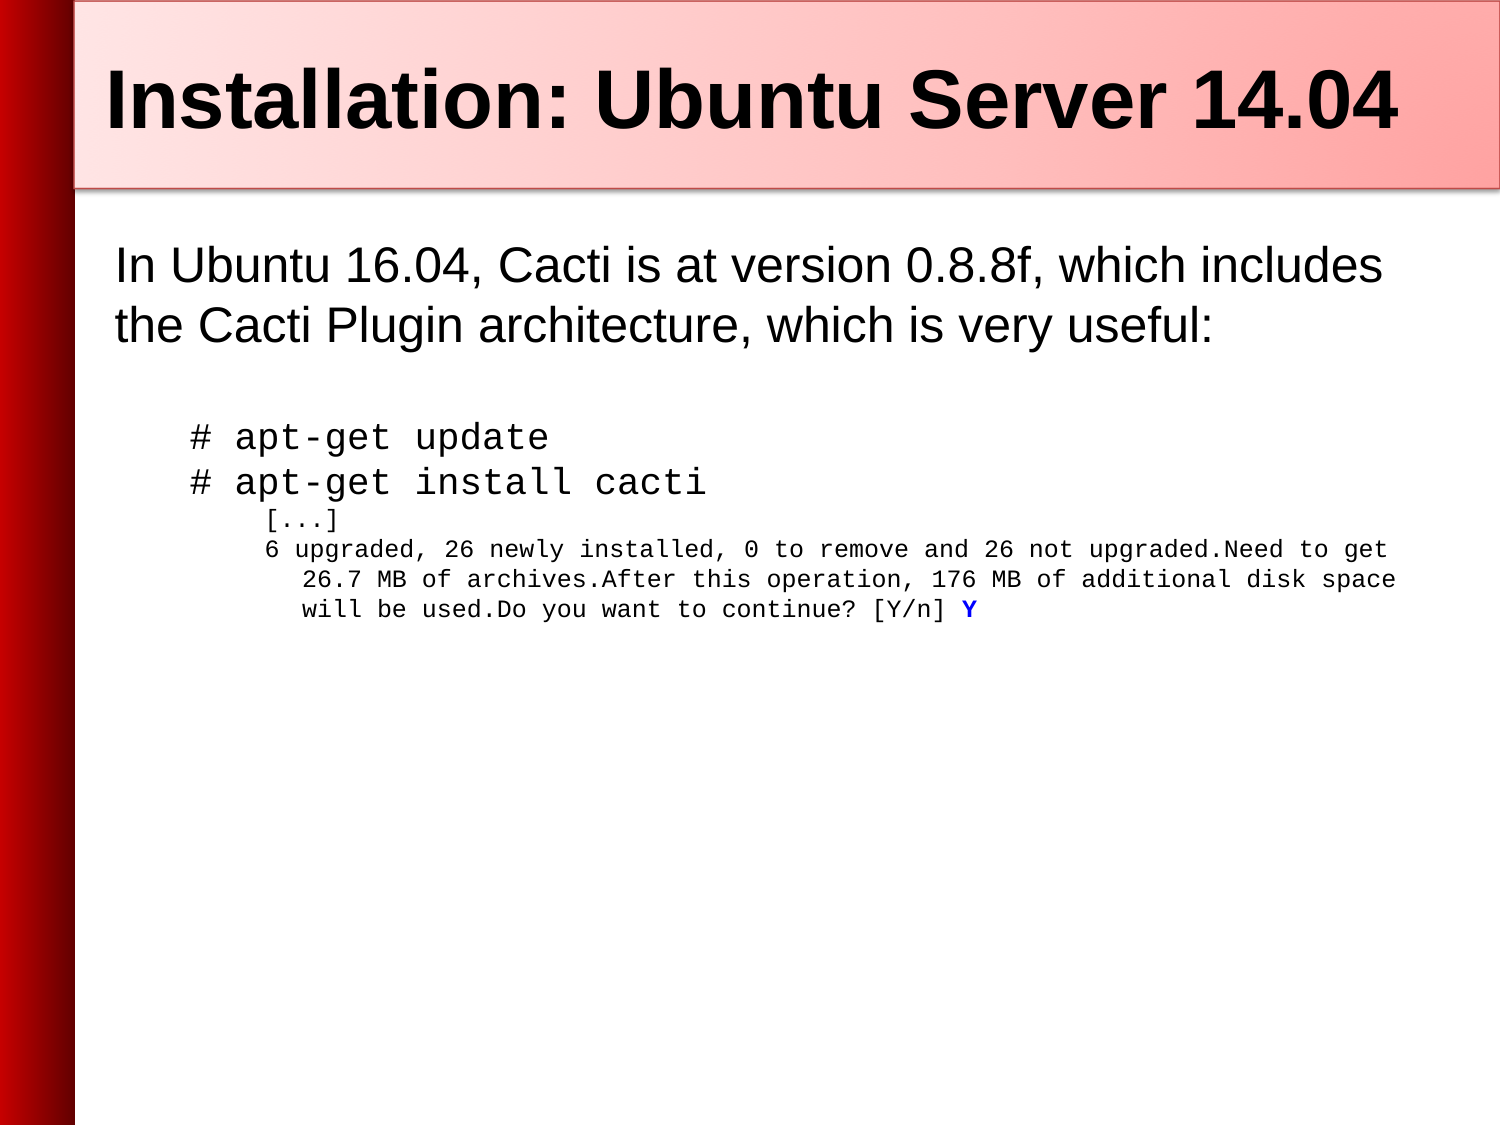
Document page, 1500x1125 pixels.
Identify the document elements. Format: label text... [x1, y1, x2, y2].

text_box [65, 0, 1500, 201]
text_box In Ubuntu 16.04, Cacti is at version 0.8.8f, which includes the Cacti Plugin architecture, which is very useful: # apt-get update # apt-get install cacti [...] 6 upgraded, 26 newly installed, 0 to remove and 26 not upgraded.Need to get 26.7 MB of archives.After this operation, 176 MB of additional disk space will be used.Do you want to continue? [Y/n] Y [99, 224, 1450, 930]
